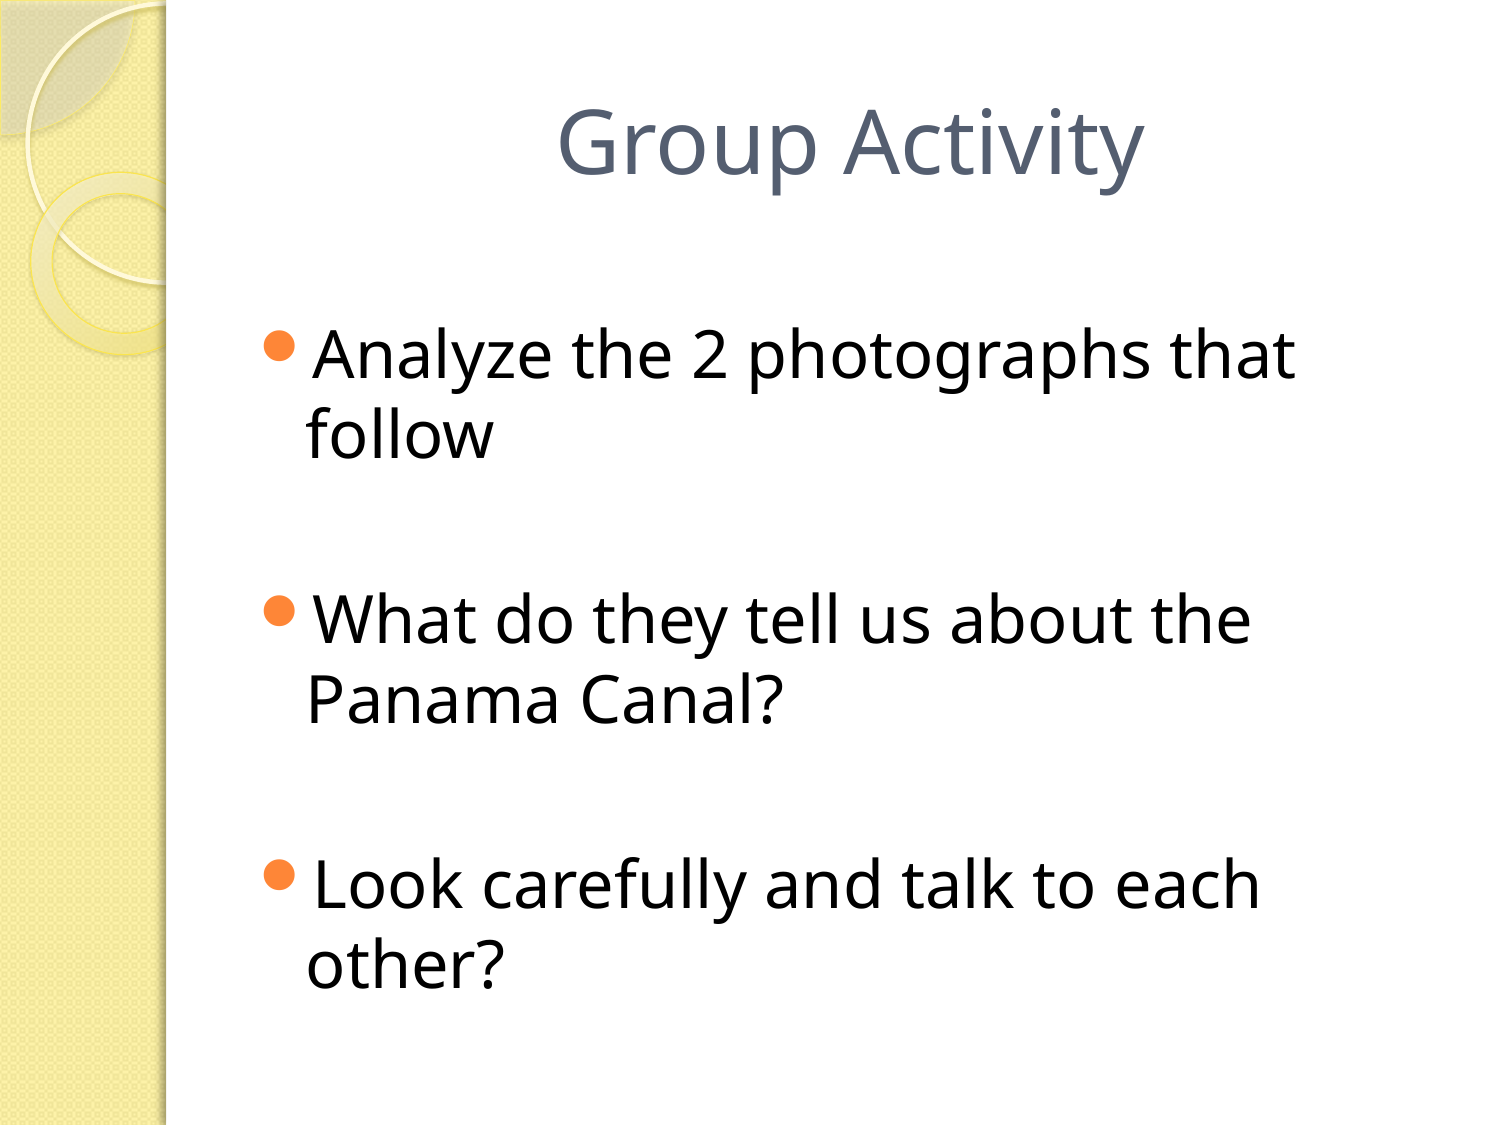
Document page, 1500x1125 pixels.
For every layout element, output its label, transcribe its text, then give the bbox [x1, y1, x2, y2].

title Group Activity [235, 45, 1466, 233]
list Analyze the 2 photographs that follow What do they tell us about the Panama Canal? Look carefully and talk to each other? [231, 212, 1461, 1000]
